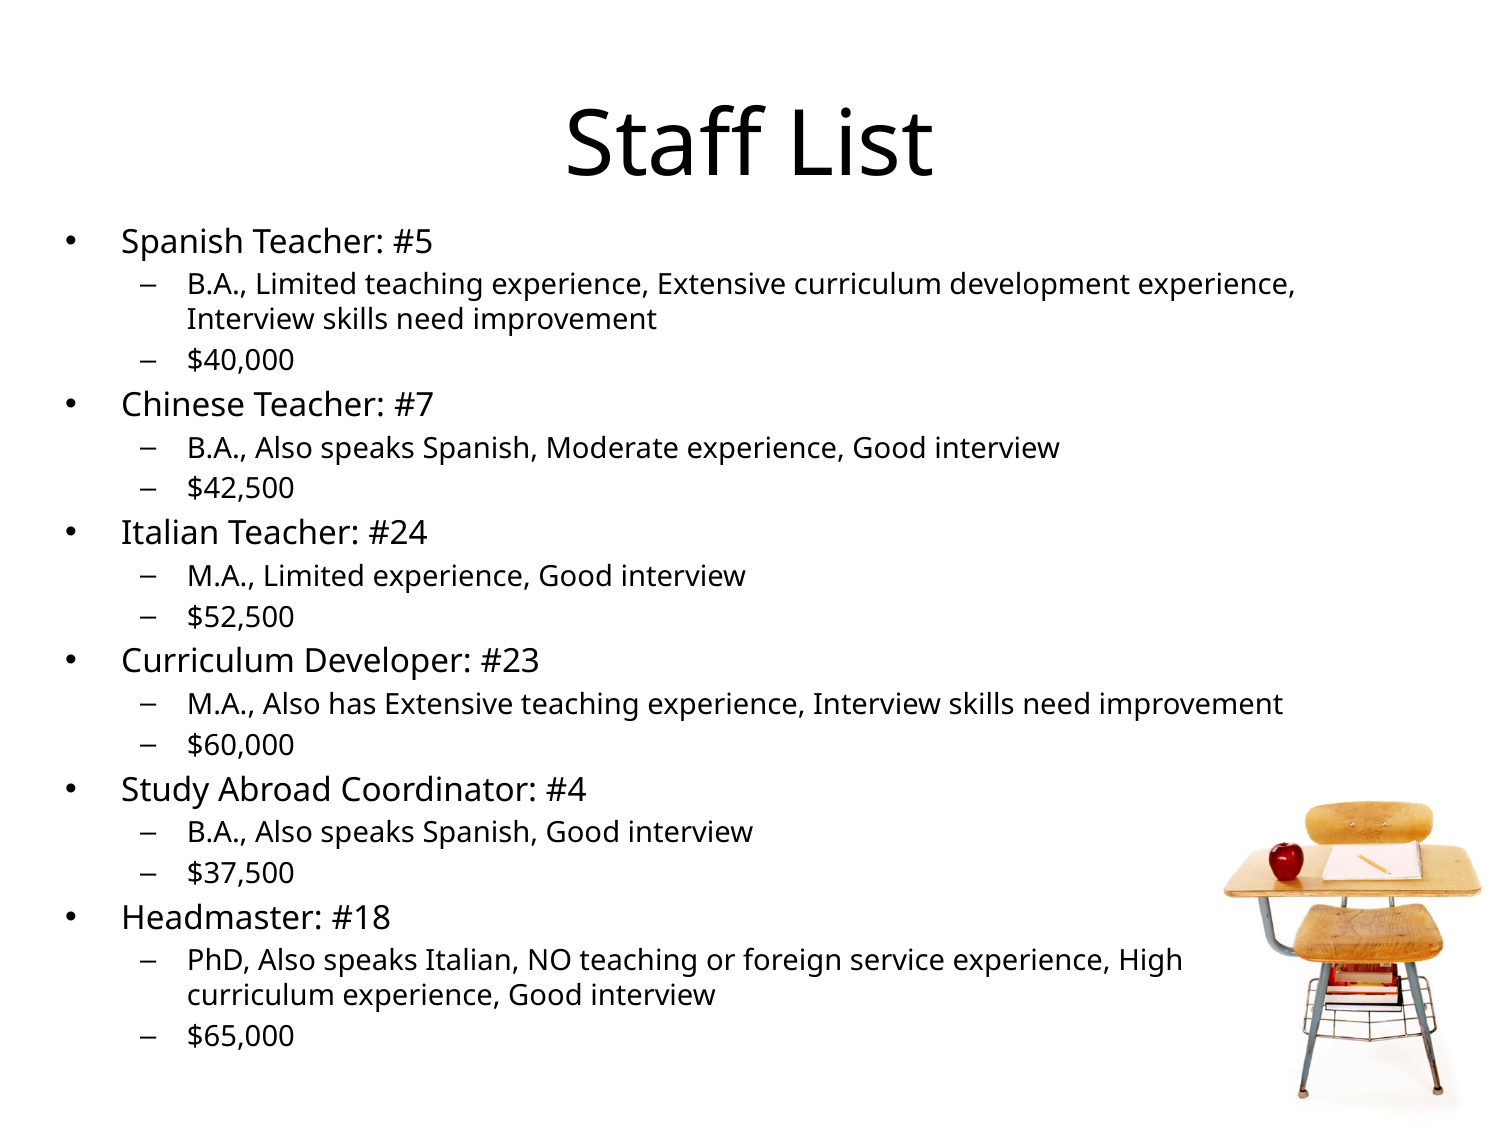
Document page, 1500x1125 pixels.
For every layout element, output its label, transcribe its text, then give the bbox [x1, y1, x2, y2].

list Spanish Teacher: #5 B.A., Limited teaching experience, Extensive curriculum development experience, Interview skills need improvement $40,000 Chinese Teacher: #7 B.A., Also speaks Spanish, Moderate experience, Good interview $42,500 Italian Teacher: #24 M.A., Limited experience, Good interview $52,500 Curriculum Developer: #23 M.A., Also has Extensive teaching experience, Interview skills need improvement $60,000 Study Abroad Coordinator: #4 B.A., Also speaks Spanish, Good interview $37,500 Headmaster: #18 PhD, Also speaks Italian, NO teaching or foreign service experience, High curriculum experience, Good interview $65,000 [50, 212, 1400, 1025]
title Staff List [75, 45, 1425, 233]
picture [1212, 754, 1500, 1125]
